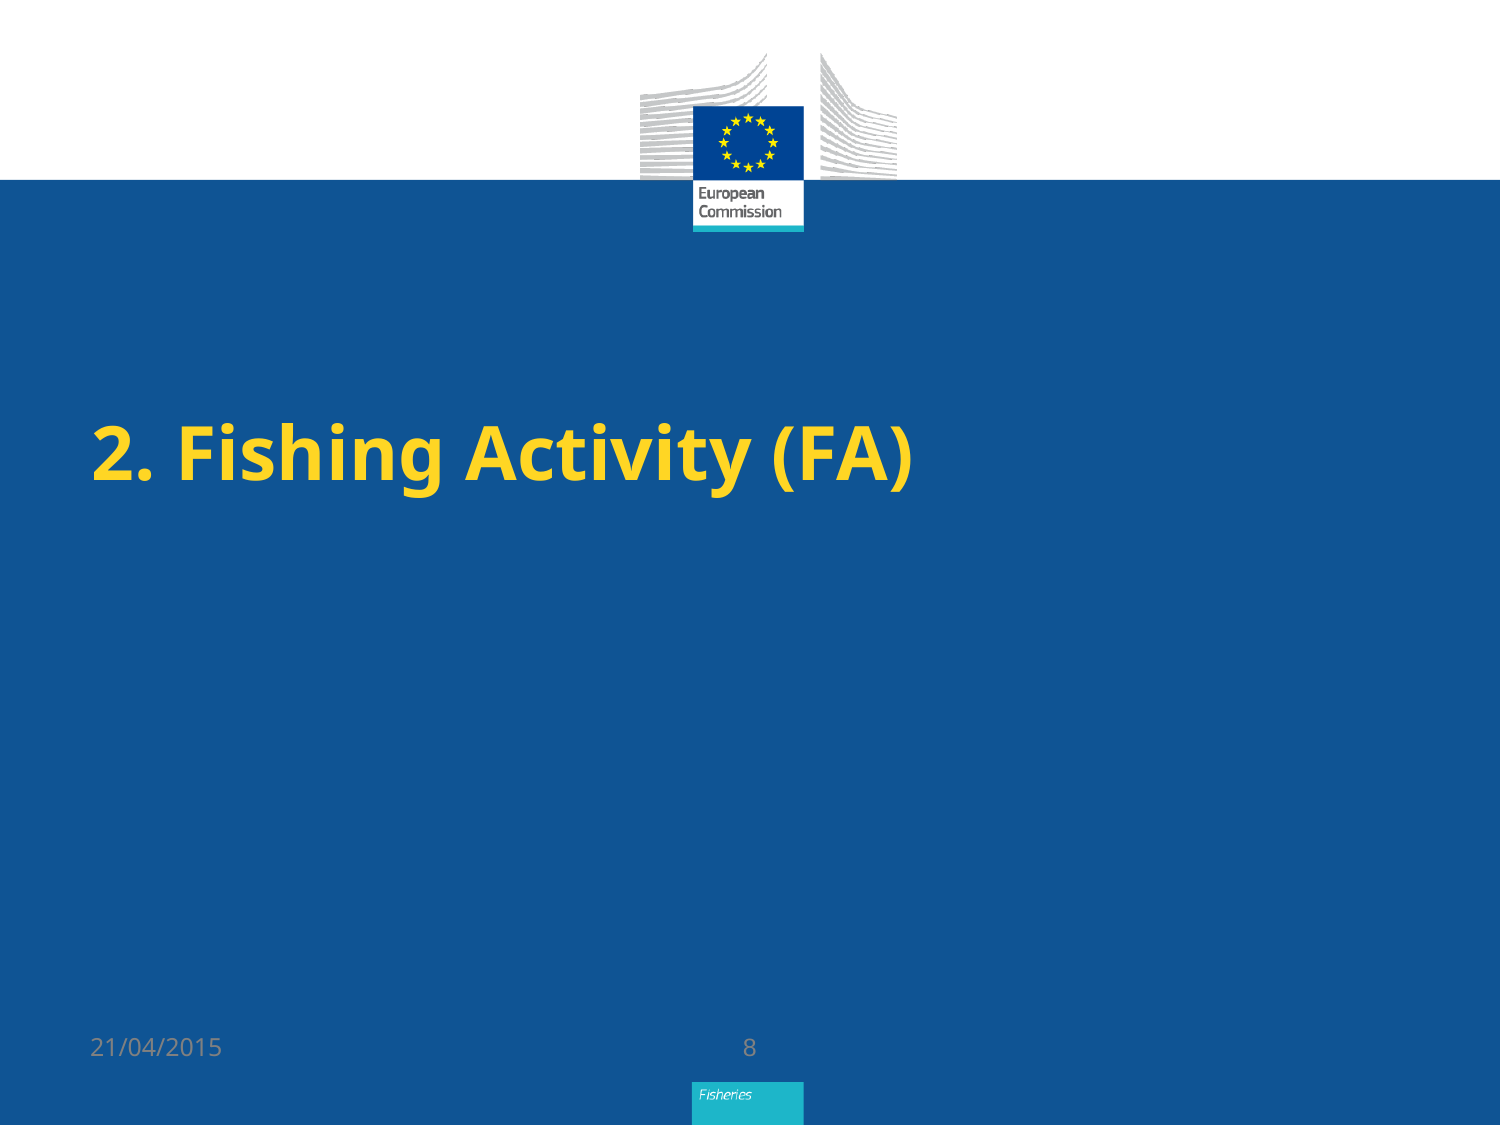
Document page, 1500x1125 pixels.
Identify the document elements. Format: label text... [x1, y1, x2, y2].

picture [691, 1082, 804, 1125]
title 2. Fishing Activity (FA) [76, 278, 1424, 622]
slide_number 8 [714, 1024, 786, 1103]
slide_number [74, 1024, 266, 1103]
picture [598, 53, 897, 278]
